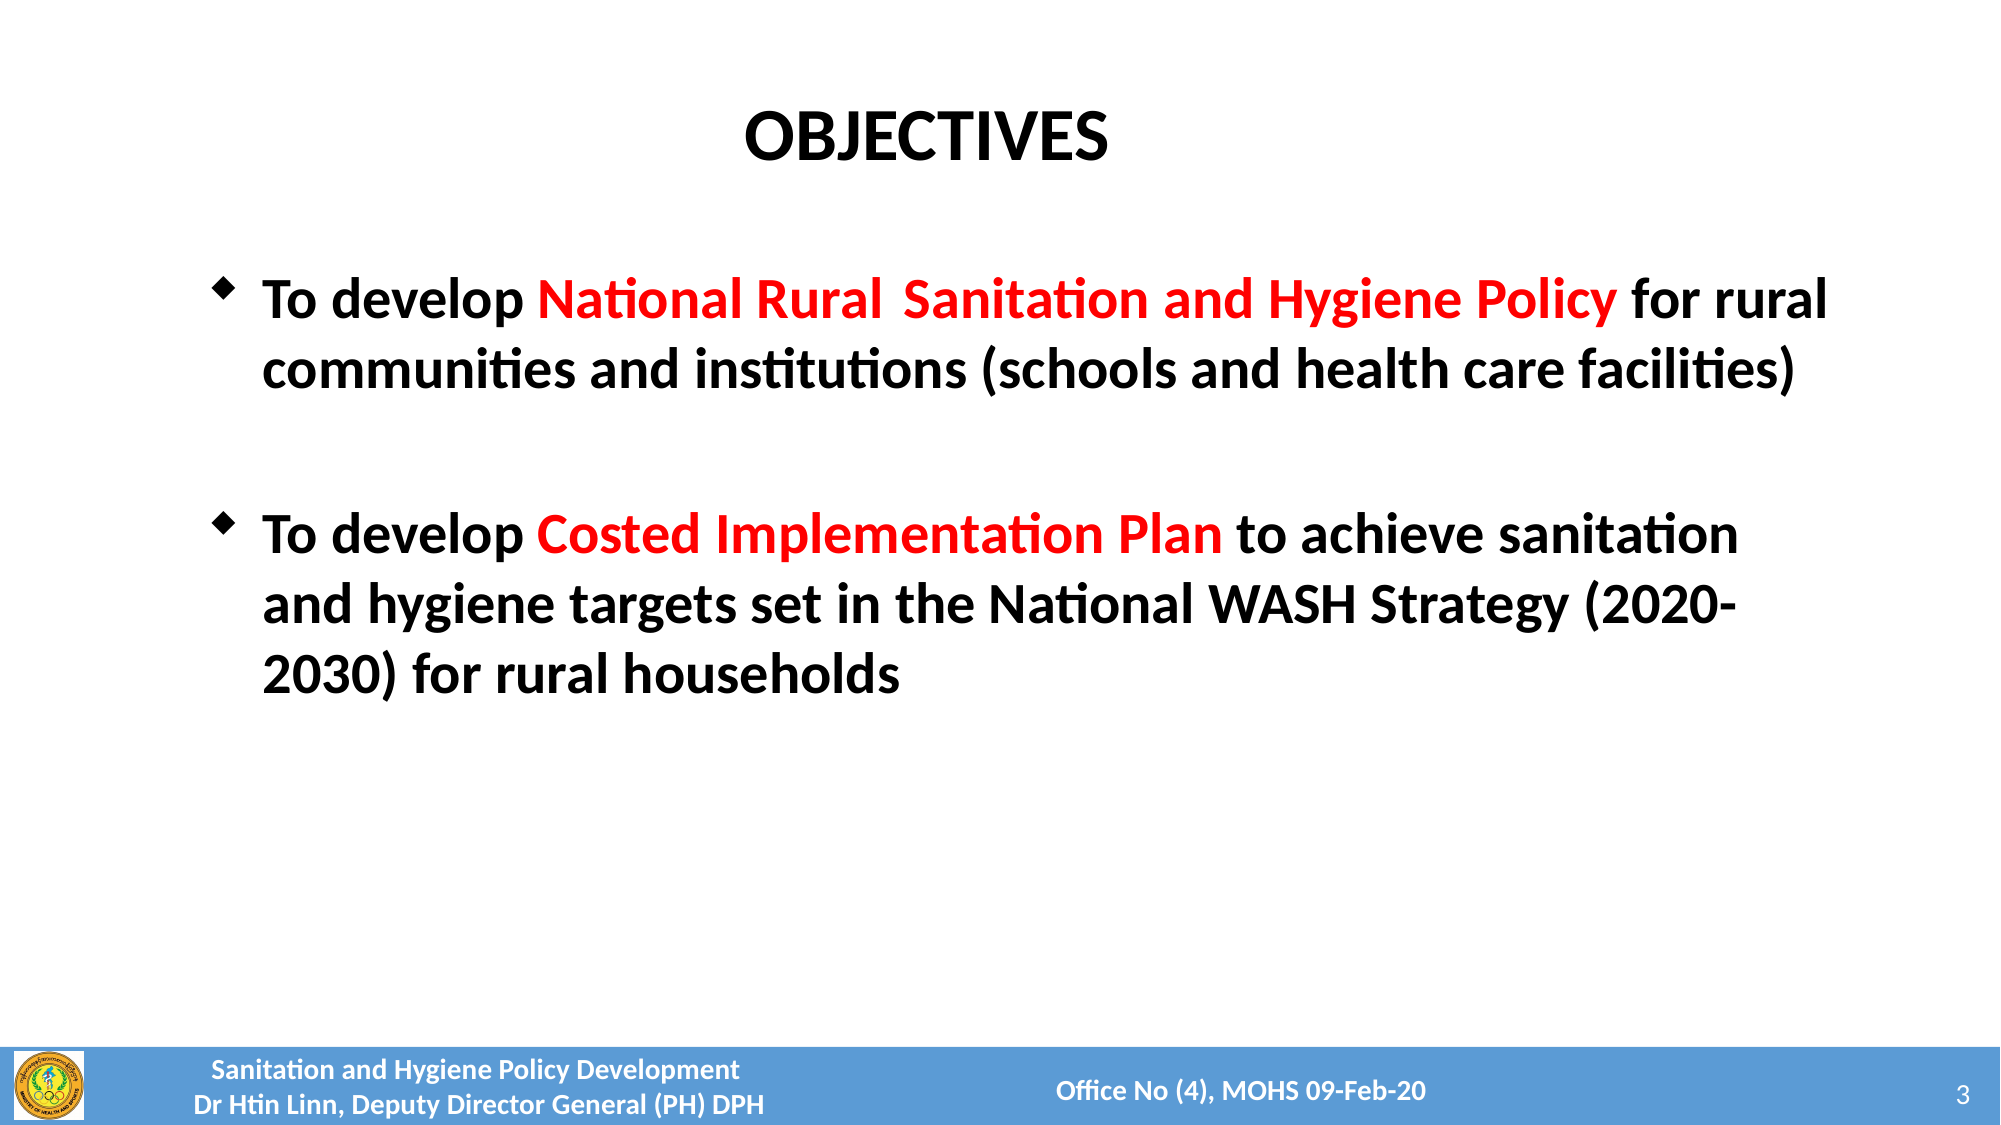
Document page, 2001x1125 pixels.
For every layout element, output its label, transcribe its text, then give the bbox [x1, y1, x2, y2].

text_box To develop National Rural Sanitation and Hygiene Policy for rural communities and institutions (schools and health care facilities) To develop Costed Implementation Plan to achieve sanitation and hygiene targets set in the National WASH Strategy (2020-2030) for rural households [191, 253, 1850, 796]
footer Sanitation and Hygiene Policy Development Dr Htin Linn, Deputy Director General (PH) DPH [97, 1051, 862, 1120]
slide_number 3 [1647, 1070, 1986, 1116]
text_box OBJECTIVES [729, 78, 1271, 183]
slide_number Office No (4), MOHS 09-Feb-20 [1041, 1063, 1483, 1116]
picture [14, 1051, 84, 1120]
text_box [0, 1046, 2000, 1125]
